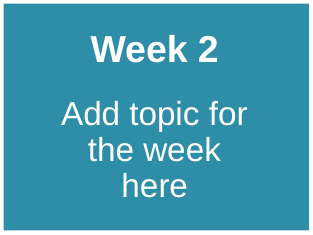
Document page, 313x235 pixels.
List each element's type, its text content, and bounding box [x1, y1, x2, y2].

text_box Week 2 [64, 17, 245, 78]
text_box Add topic for the week here [23, 89, 286, 212]
text_box [3, 3, 310, 231]
